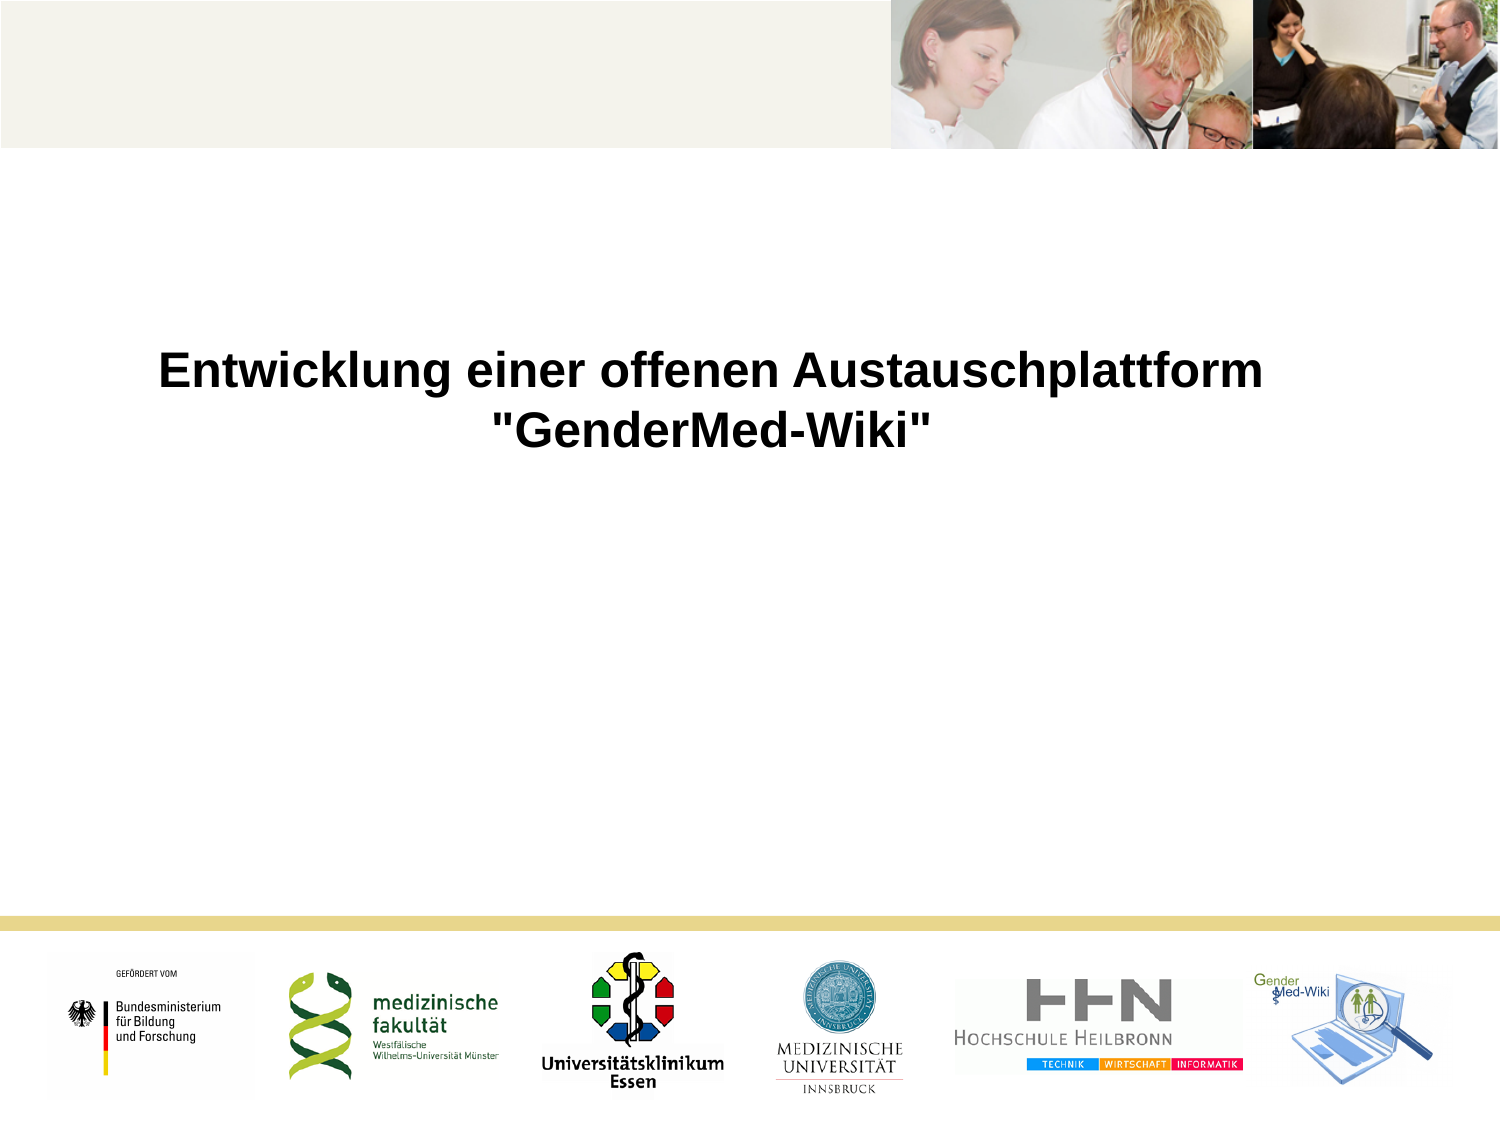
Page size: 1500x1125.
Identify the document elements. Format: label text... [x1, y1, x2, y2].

picture [47, 952, 255, 1100]
picture [891, 0, 1500, 150]
text_box Entwicklung einer offenen Austauschplattform "GenderMed-Wiki" [0, 290, 1424, 395]
picture [1246, 965, 1453, 1087]
picture [289, 952, 1243, 1100]
